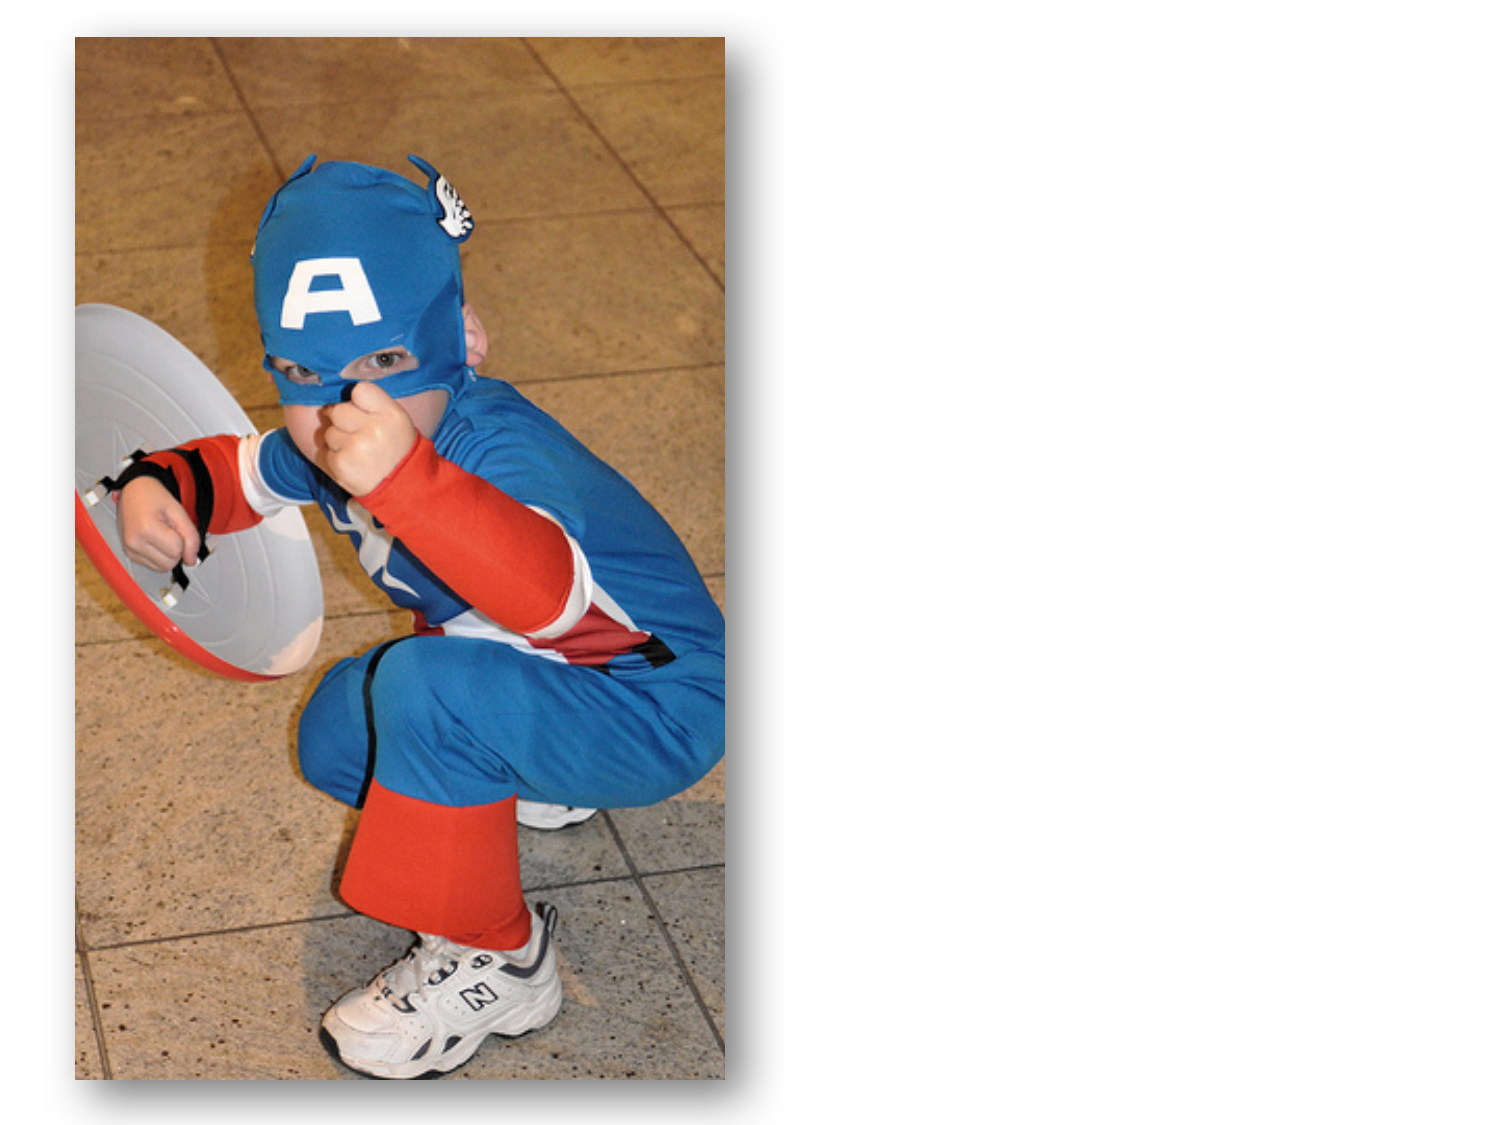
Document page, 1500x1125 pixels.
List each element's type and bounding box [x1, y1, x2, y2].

picture [74, 37, 726, 1081]
